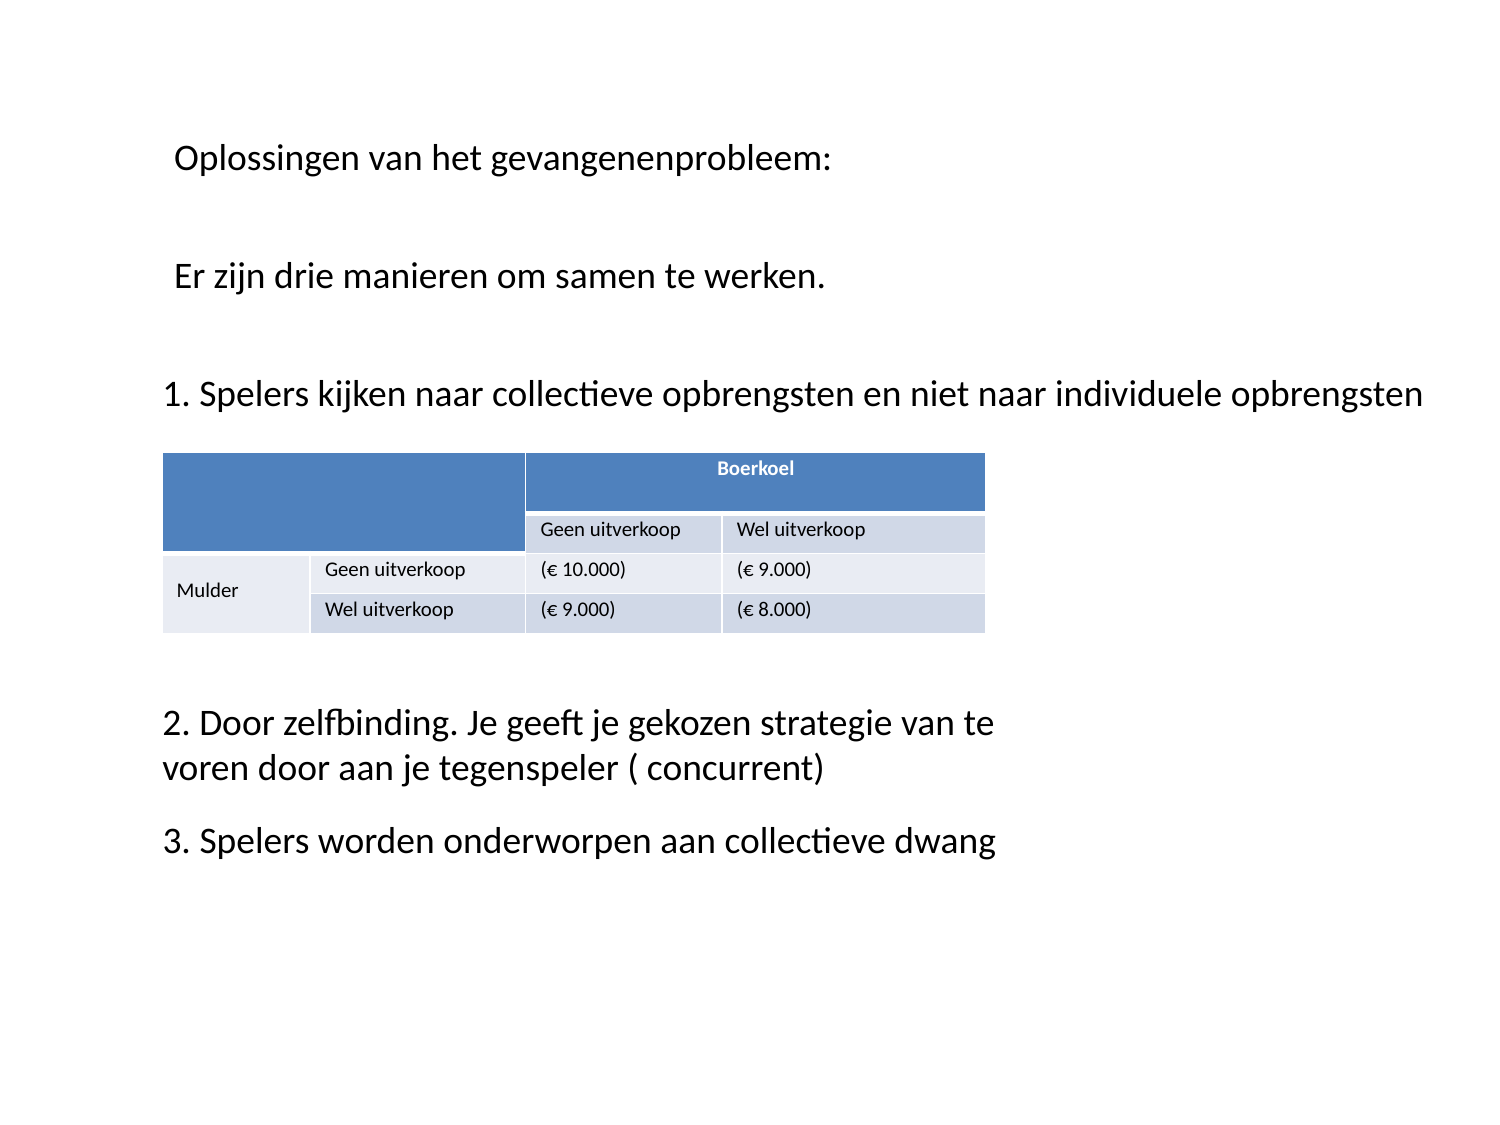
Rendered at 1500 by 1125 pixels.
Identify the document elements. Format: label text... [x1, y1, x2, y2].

table_cell (€ 10.000) [526, 554, 721, 593]
table_cell (€ 9.000) [526, 594, 721, 633]
text_box 3. Spelers worden onderworpen aan collectieve dwang [147, 809, 1022, 869]
table_cell Geen uitverkoop [526, 516, 721, 553]
table_cell Wel uitverkoop [311, 594, 525, 633]
table_cell Geen uitverkoop [311, 556, 525, 593]
table_header Boerkoel [526, 453, 985, 511]
table_header [163, 453, 525, 551]
table_cell (€ 9.000) [723, 554, 985, 593]
text_box 2. Door zelfbinding. Je geeft je gekozen strategie van te voren door aan je tegenspeler ( concurrent) [147, 690, 1093, 796]
table_cell Mulder [163, 556, 309, 633]
text_box 1. Spelers kijken naar collectieve opbrengsten en niet naar individuele opbrengsten [147, 361, 1483, 422]
text_box Er zijn drie manieren om samen te werken. [159, 243, 1034, 304]
table_cell (€ 8.000) [723, 594, 985, 633]
text_box Oplossingen van het gevangenenprobleem: [159, 125, 1306, 186]
table_cell Wel uitverkoop [723, 516, 985, 553]
